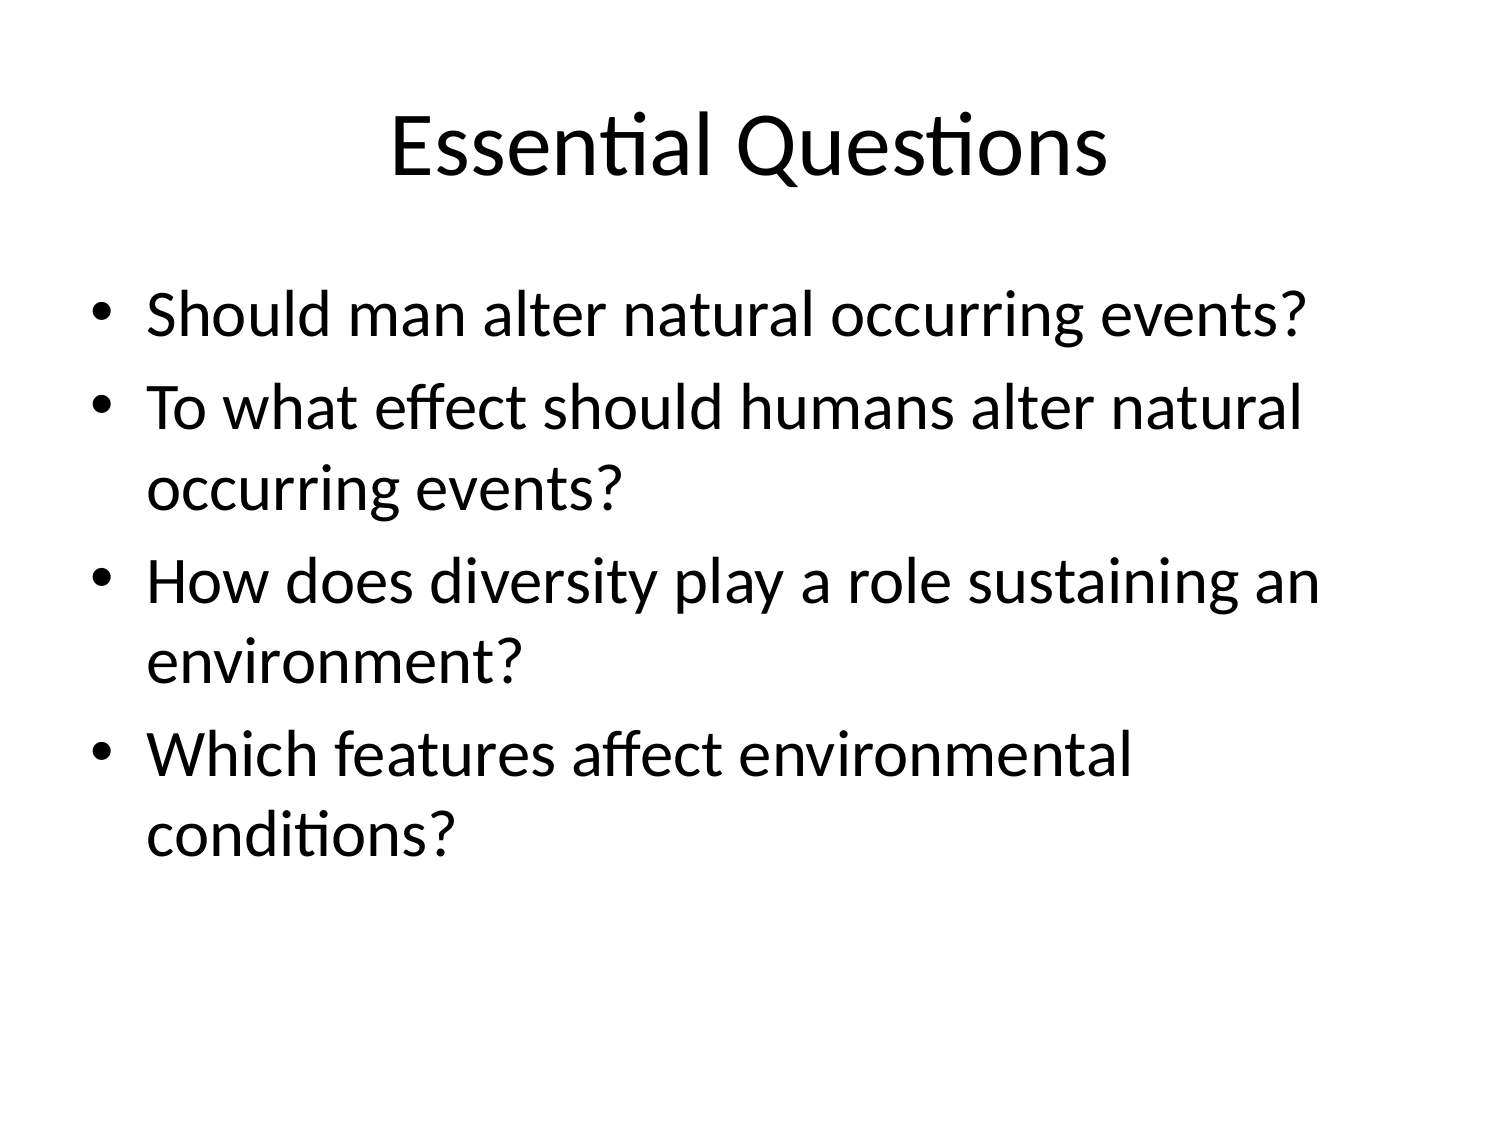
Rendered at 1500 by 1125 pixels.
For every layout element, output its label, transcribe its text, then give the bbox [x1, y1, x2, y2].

title Essential Questions [75, 45, 1425, 233]
list Should man alter natural occurring events? To what effect should humans alter natural occurring events? How does diversity play a role sustaining an environment? Which features affect environmental conditions? [75, 262, 1425, 1005]
